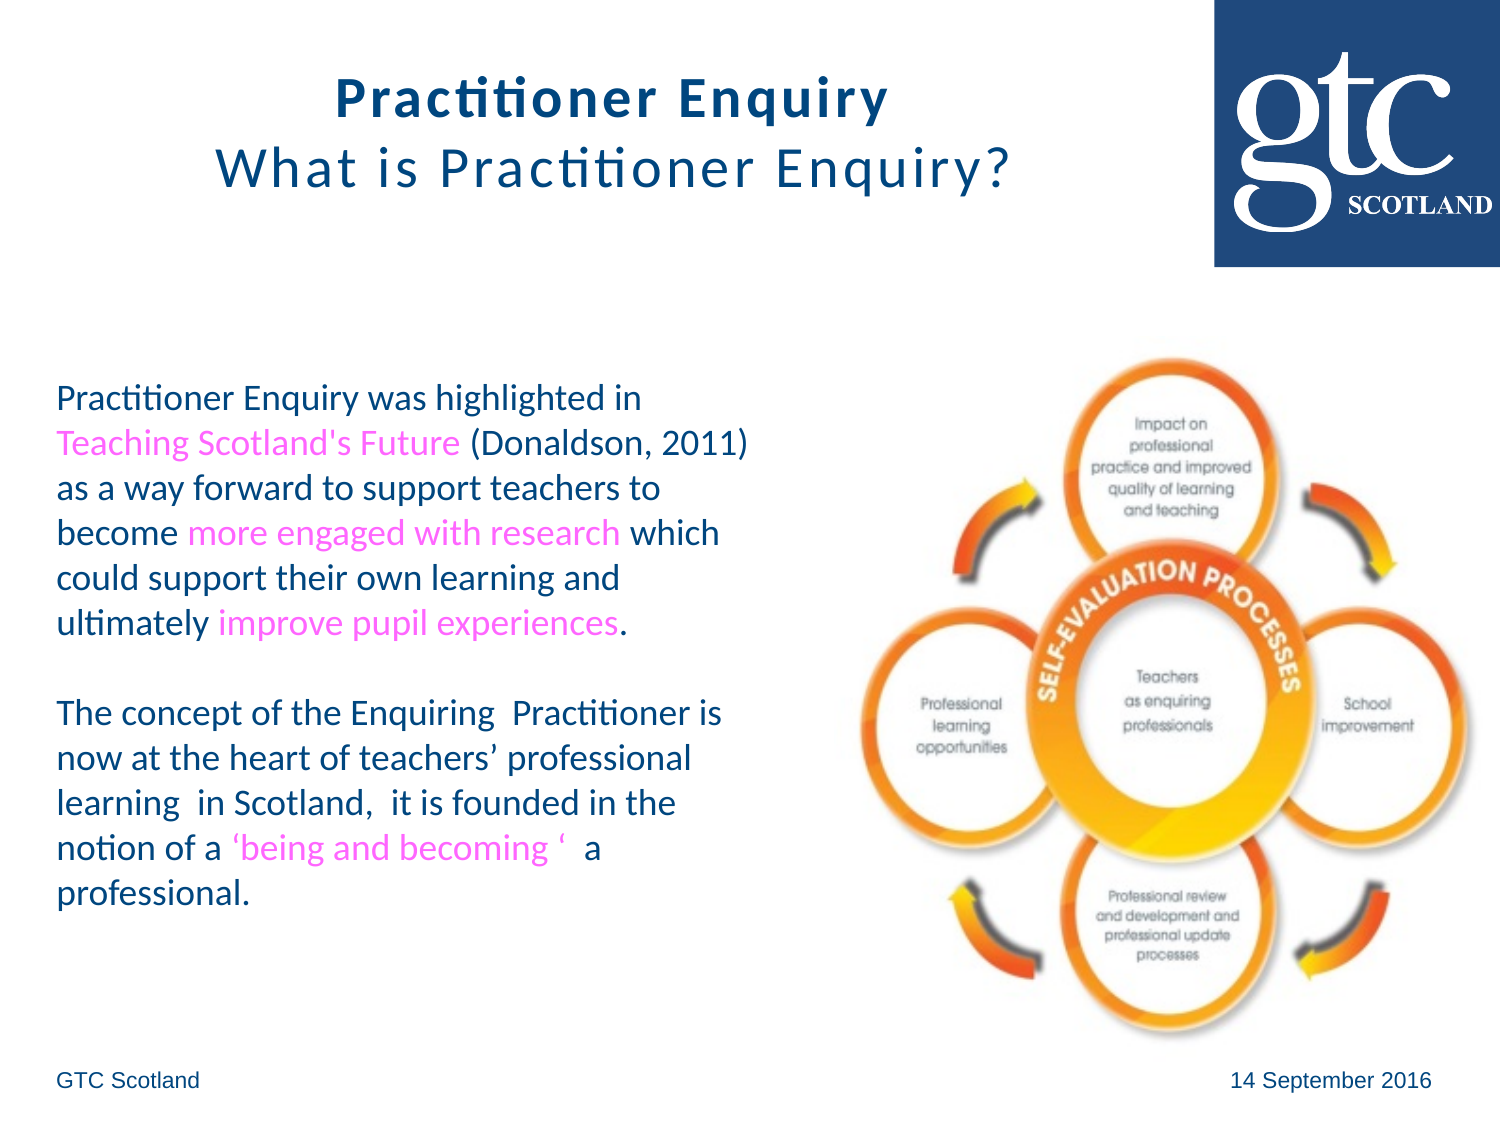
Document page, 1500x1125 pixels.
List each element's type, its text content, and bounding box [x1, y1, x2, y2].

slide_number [1074, 1084, 1447, 1102]
title Practitioner Enquiry What is Practitioner Enquiry? [41, 51, 1188, 220]
picture [1234, 51, 1492, 232]
list Practitioner Enquiry was highlighted in Teaching Scotland's Future (Donaldson, 2011) as a way forward to support teachers to become more engaged with research which could support their own learning and ultimately improve pupil experiences. The concept of the Enquiring Practitioner is now at the heart of teachers’ professional learning in Scotland, it is founded in the notion of a ‘being and becoming ‘ a professional. [41, 286, 798, 940]
picture [833, 336, 1496, 1063]
footer GTC Scotland [41, 1058, 529, 1102]
